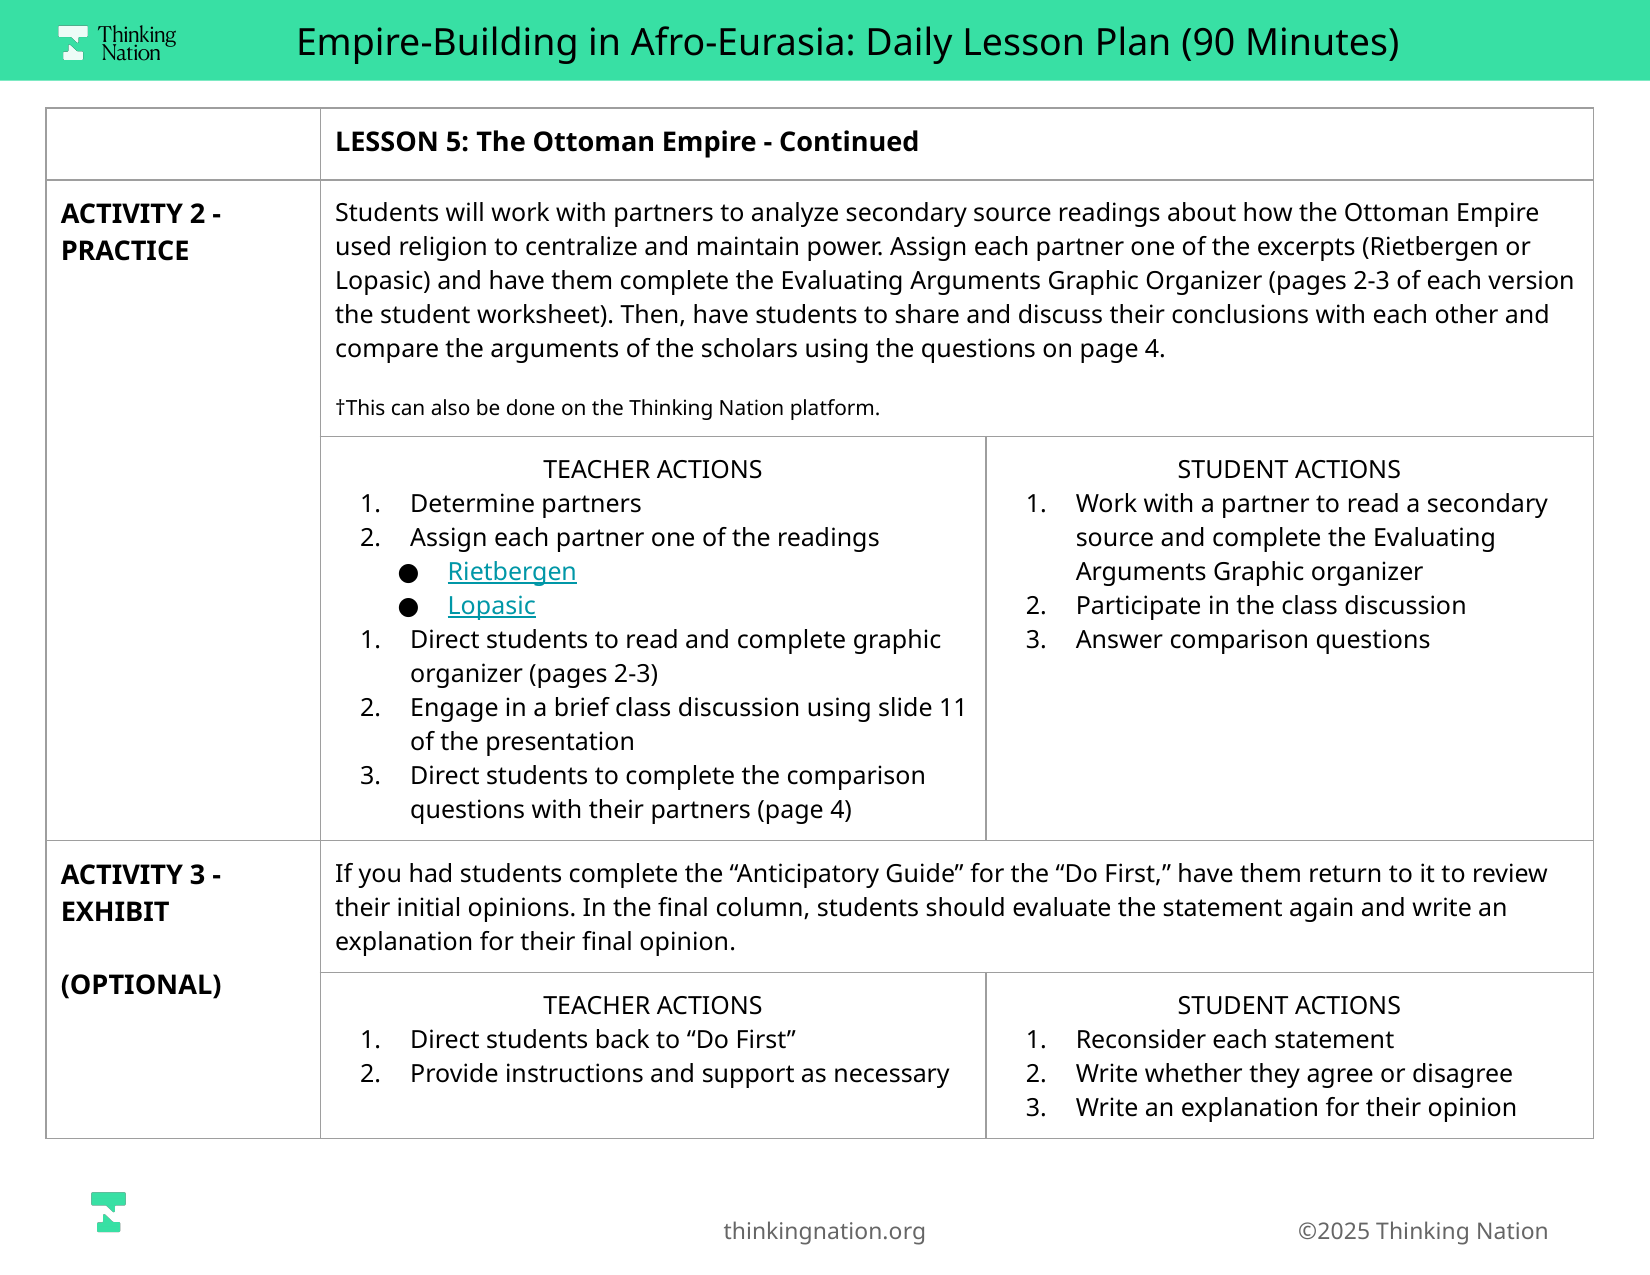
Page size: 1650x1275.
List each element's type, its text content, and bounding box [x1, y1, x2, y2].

table_header LESSON 5: The Ottoman Empire - Continued [321, 109, 1593, 179]
picture [45, 14, 180, 85]
table_cell ACTIVITY 3 - EXHIBIT (OPTIONAL) [47, 841, 320, 1138]
table_cell STUDENT ACTIONS Reconsider each statement Write whether they agree or disagree Write an explanation for their opinion [987, 973, 1593, 1138]
table_cell ACTIVITY 2 - PRACTICE [47, 181, 320, 840]
table_cell STUDENT ACTIONS Work with a partner to read a secondary source and complete the Evaluating Arguments Graphic organizer Participate in the class discussion Answer comparison questions [987, 437, 1593, 840]
table_cell Students will work with partners to analyze secondary source readings about how the Ottoman Empire used religion to centralize and maintain power. Assign each partner one of the excerpts (Rietbergen or Lopasic) and have them complete the Evaluating Arguments Graphic Organizer (pages 2-3 of each version the student worksheet). Then, have students to share and discuss their conclusions with each other and compare the arguments of the scholars using the questions on page 4. †This can also be done on the Thinking Nation platform. [321, 181, 1593, 436]
table_header [47, 109, 320, 179]
text_box thinkingnation.org [629, 1200, 1021, 1240]
table_cell TEACHER ACTIONS Direct students back to “Do First” Provide instructions and support as necessary [321, 973, 985, 1138]
text_box Empire-Building in Afro-Eurasia: Daily Lesson Plan (90 Minutes) [0, 0, 1650, 81]
text_box ©2025 Thinking Nation [1174, 1200, 1566, 1240]
picture [80, 1184, 136, 1240]
table_cell TEACHER ACTIONS Determine partners Assign each partner one of the readings Rietbergen Lopasic Direct students to read and complete graphic organizer (pages 2-3) Engage in a brief class discussion using slide 11 of the presentation Direct students to complete the comparison questions with their partners (page 4) [321, 437, 985, 840]
table_cell If you had students complete the “Anticipatory Guide” for the “Do First,” have them return to it to review their initial opinions. In the final column, students should evaluate the statement again and write an explanation for their final opinion. [321, 841, 1593, 972]
